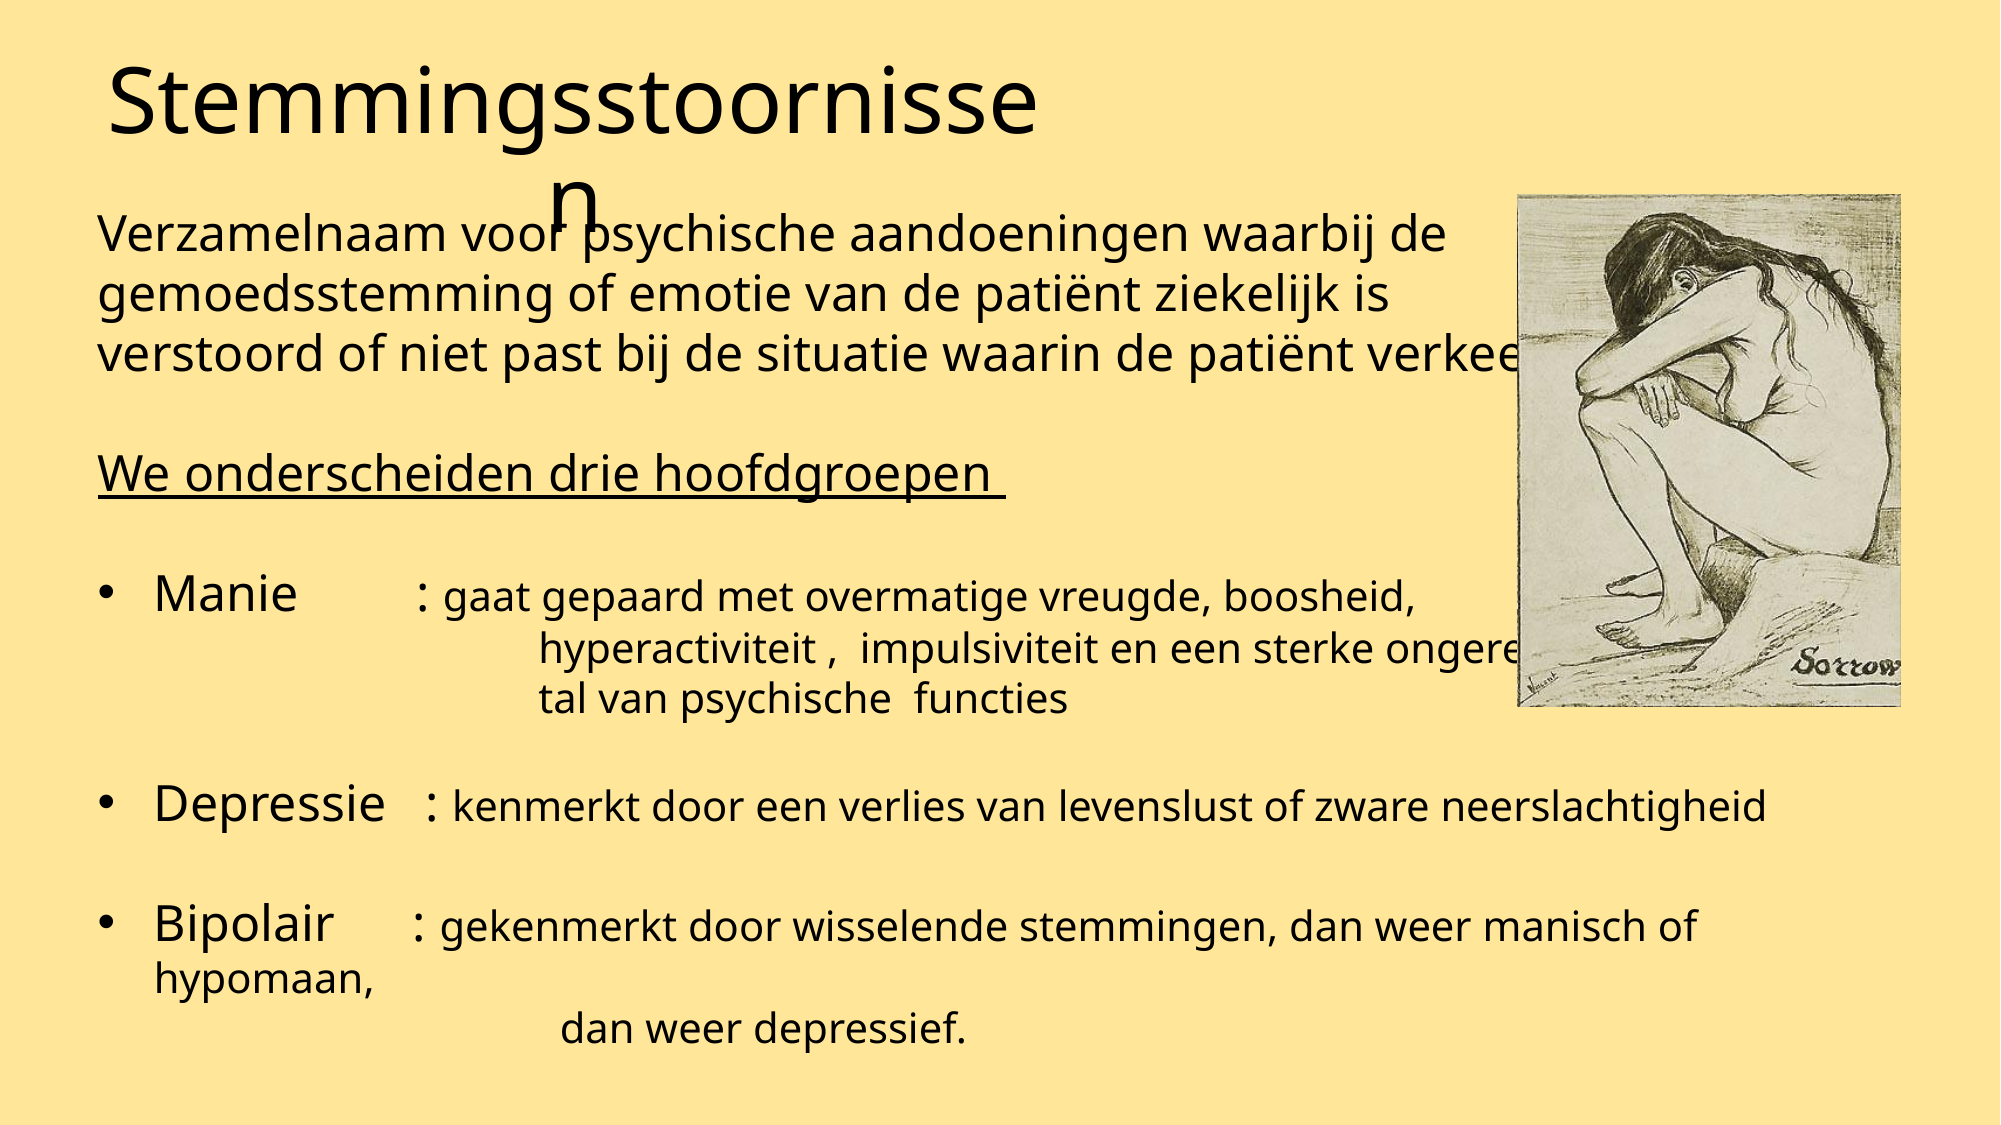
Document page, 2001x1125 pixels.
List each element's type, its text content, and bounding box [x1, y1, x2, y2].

text_box Verzamelnaam voor psychische aandoeningen waarbij de gemoedsstemming of emotie van de patiënt ziekelijk is verstoord of niet past bij de situatie waarin de patiënt verkeert. We onderscheiden drie hoofdgroepen Manie : gaat gepaard met overmatige vreugde, boosheid, hyperactiviteit , impulsiviteit en een sterke ongeremdheid in tal van psychische functies Depressie : kenmerkt door een verlies van levenslust of zware neerslachtigheid Bipolair : gekenmerkt door wisselende stemmingen, dan weer manisch of hypomaan, dan weer depressief. [82, 194, 1901, 1119]
picture [1517, 194, 1901, 707]
subtitle Stemmingsstoornissen [82, 47, 1067, 160]
